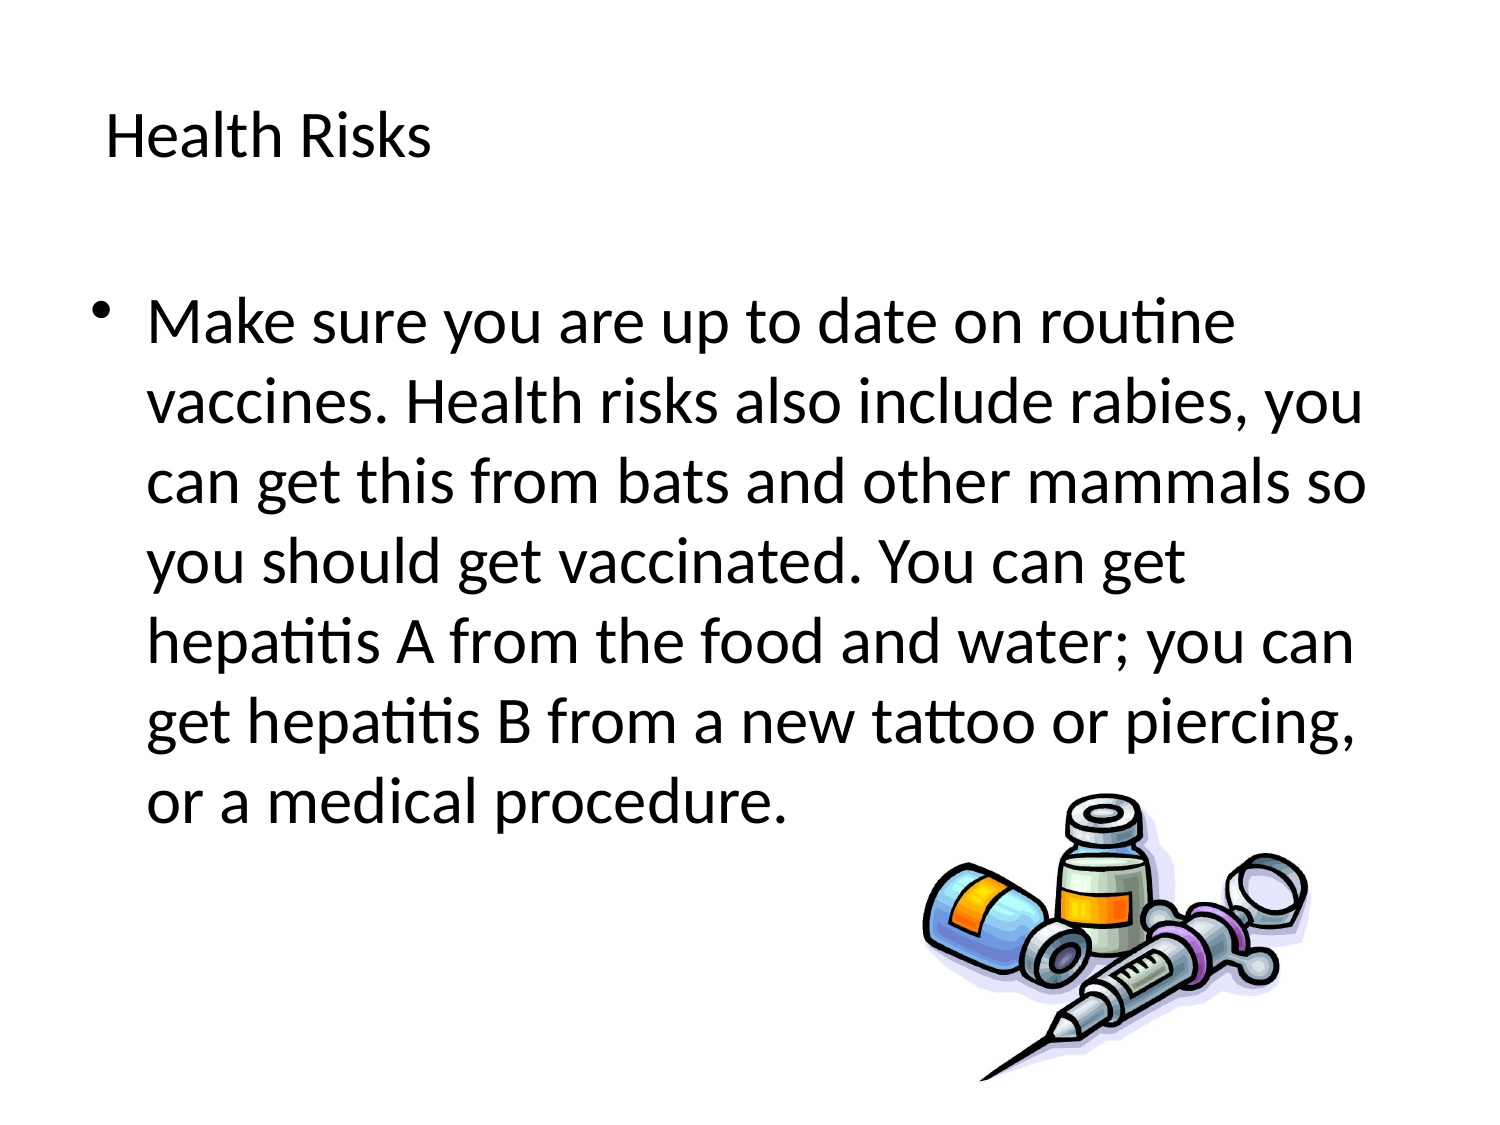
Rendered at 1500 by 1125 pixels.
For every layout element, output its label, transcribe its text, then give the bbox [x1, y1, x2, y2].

list Health Risks Make sure you are up to date on routine vaccines. Health risks also include rabies, you can get this from bats and other mammals so you should get vaccinated. You can get hepatitis A from the food and water; you can get hepatitis B from a new tattoo or piercing, or a medical procedure. [75, 83, 1425, 1005]
picture [922, 793, 1312, 1082]
